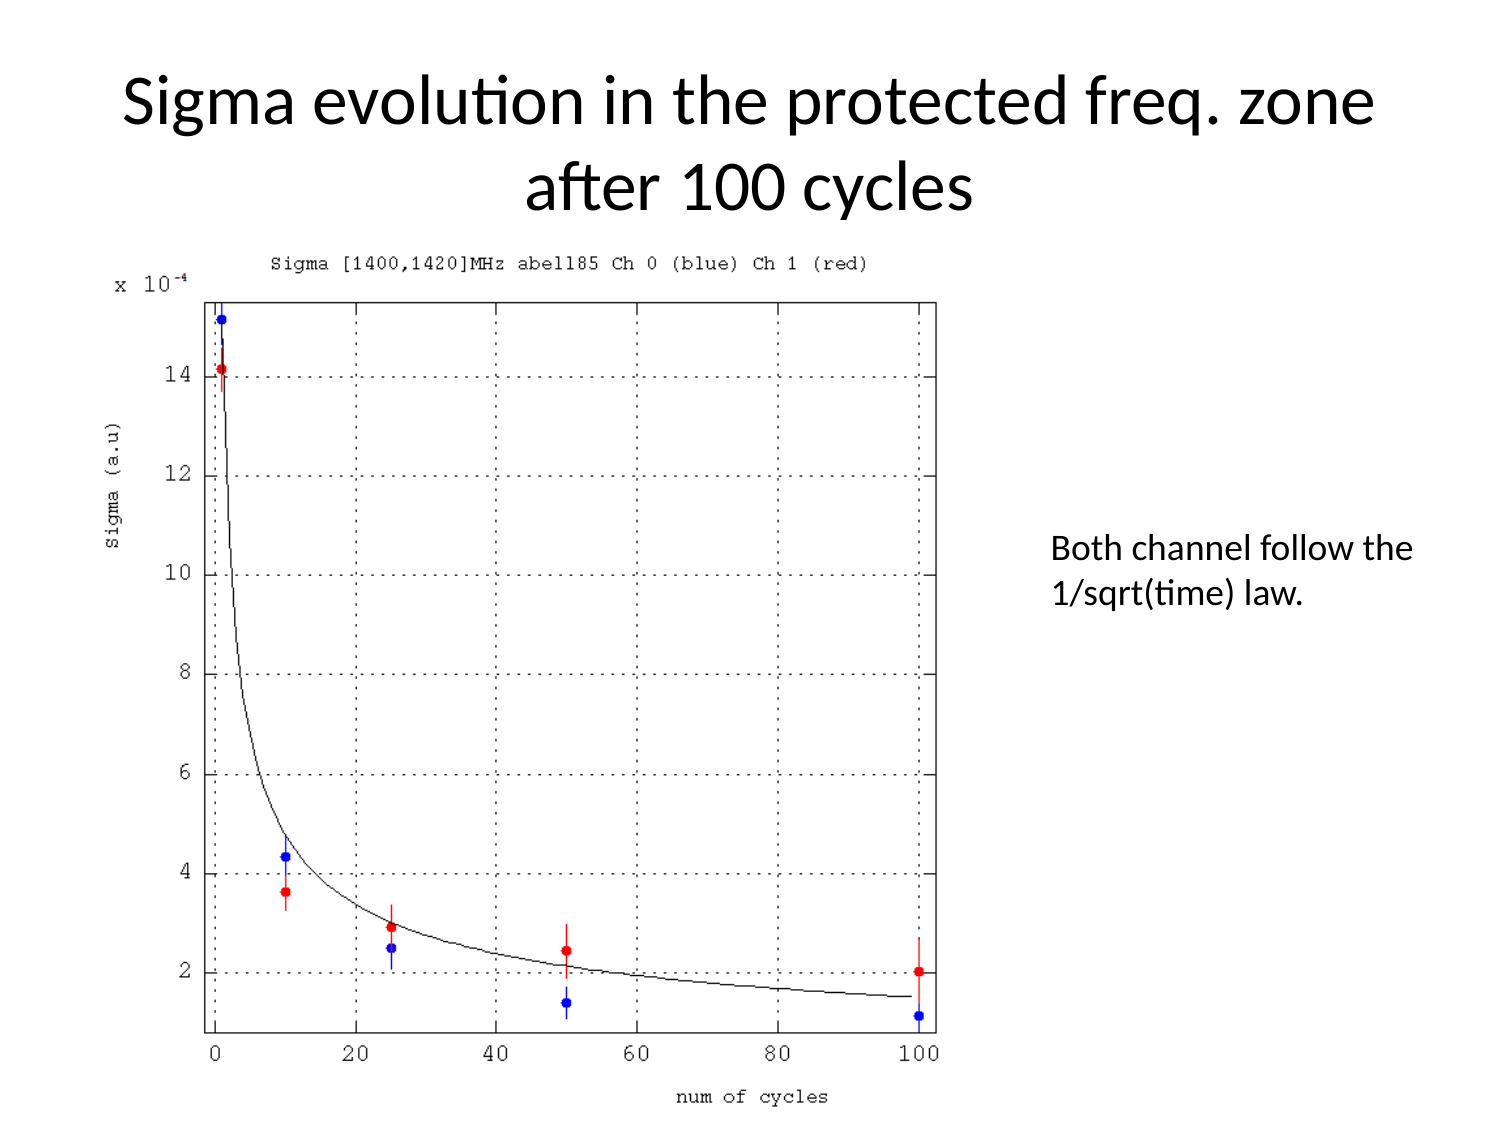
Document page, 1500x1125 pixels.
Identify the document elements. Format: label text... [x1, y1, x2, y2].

picture [88, 219, 993, 1125]
title Sigma evolution in the protected freq. zone after 100 cycles [75, 45, 1425, 233]
text_box Both channel follow the 1/sqrt(time) law. [1035, 515, 1429, 620]
